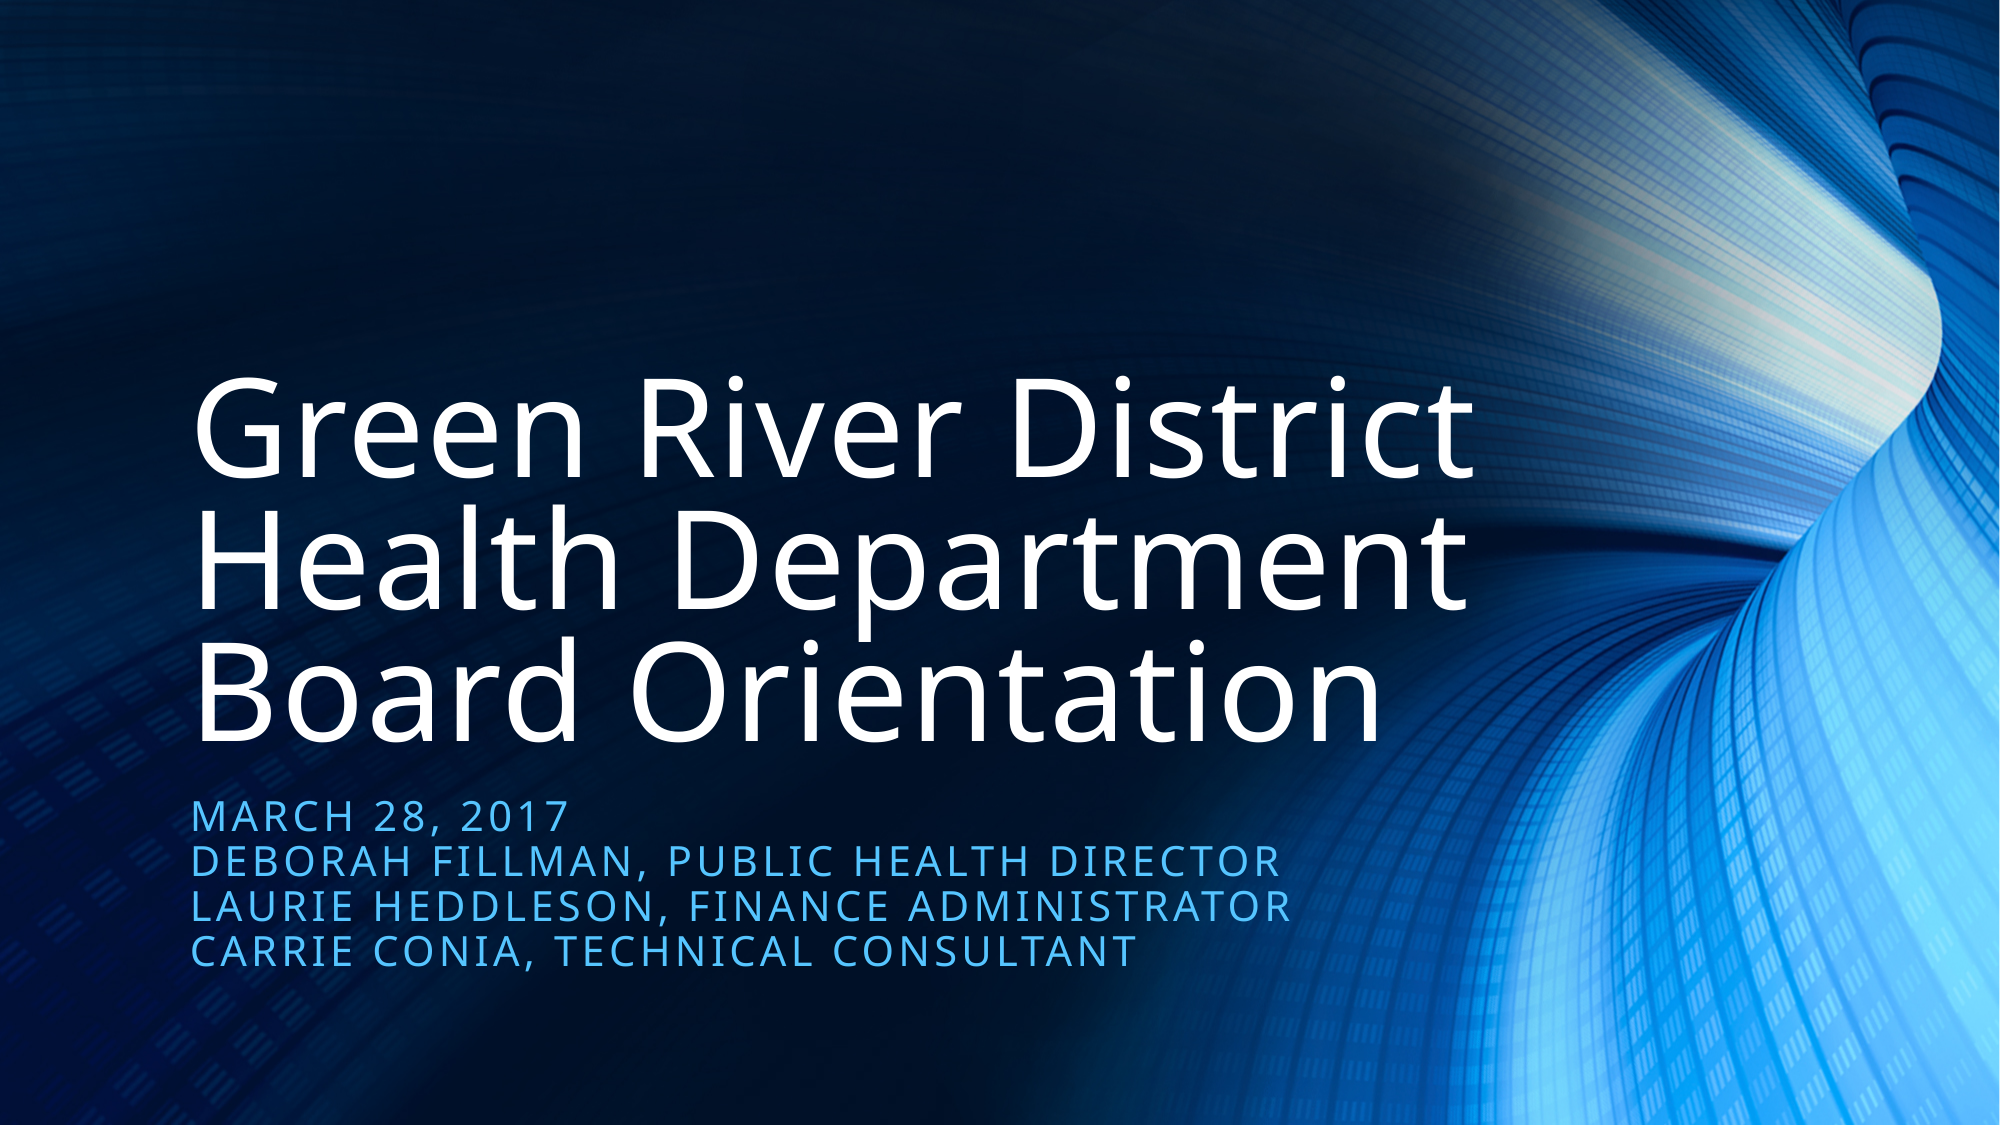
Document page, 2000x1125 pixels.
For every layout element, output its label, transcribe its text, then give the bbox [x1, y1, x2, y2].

title Green River District Health Department Board Orientation [174, 299, 1525, 775]
picture [0, 0, 2000, 1125]
subtitle March 28, 2017 Deborah Fillman, Public Health Director Laurie Heddleson, Finance Administrator Carrie Conia, Technical Consultant [174, 787, 1525, 988]
